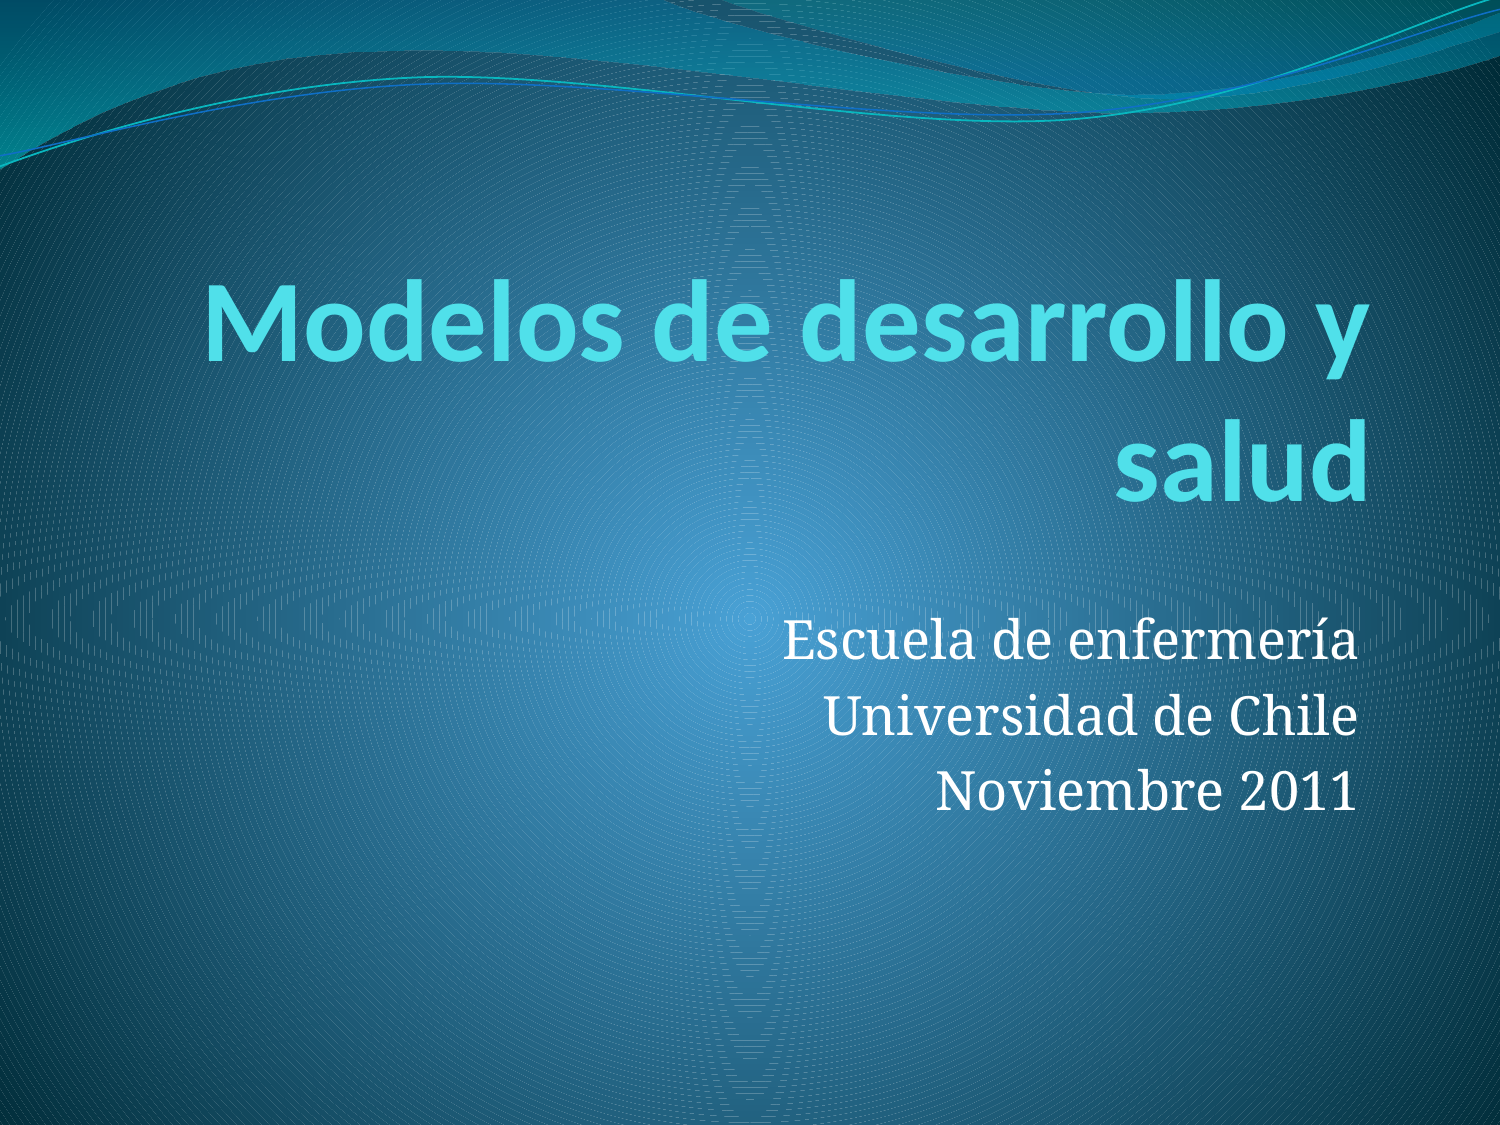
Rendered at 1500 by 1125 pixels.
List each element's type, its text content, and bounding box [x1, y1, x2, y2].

title Modelos de desarrollo y salud [87, 224, 1376, 525]
subtitle Escuela de enfermería Universidad de Chile Noviembre 2011 [82, 597, 1371, 886]
